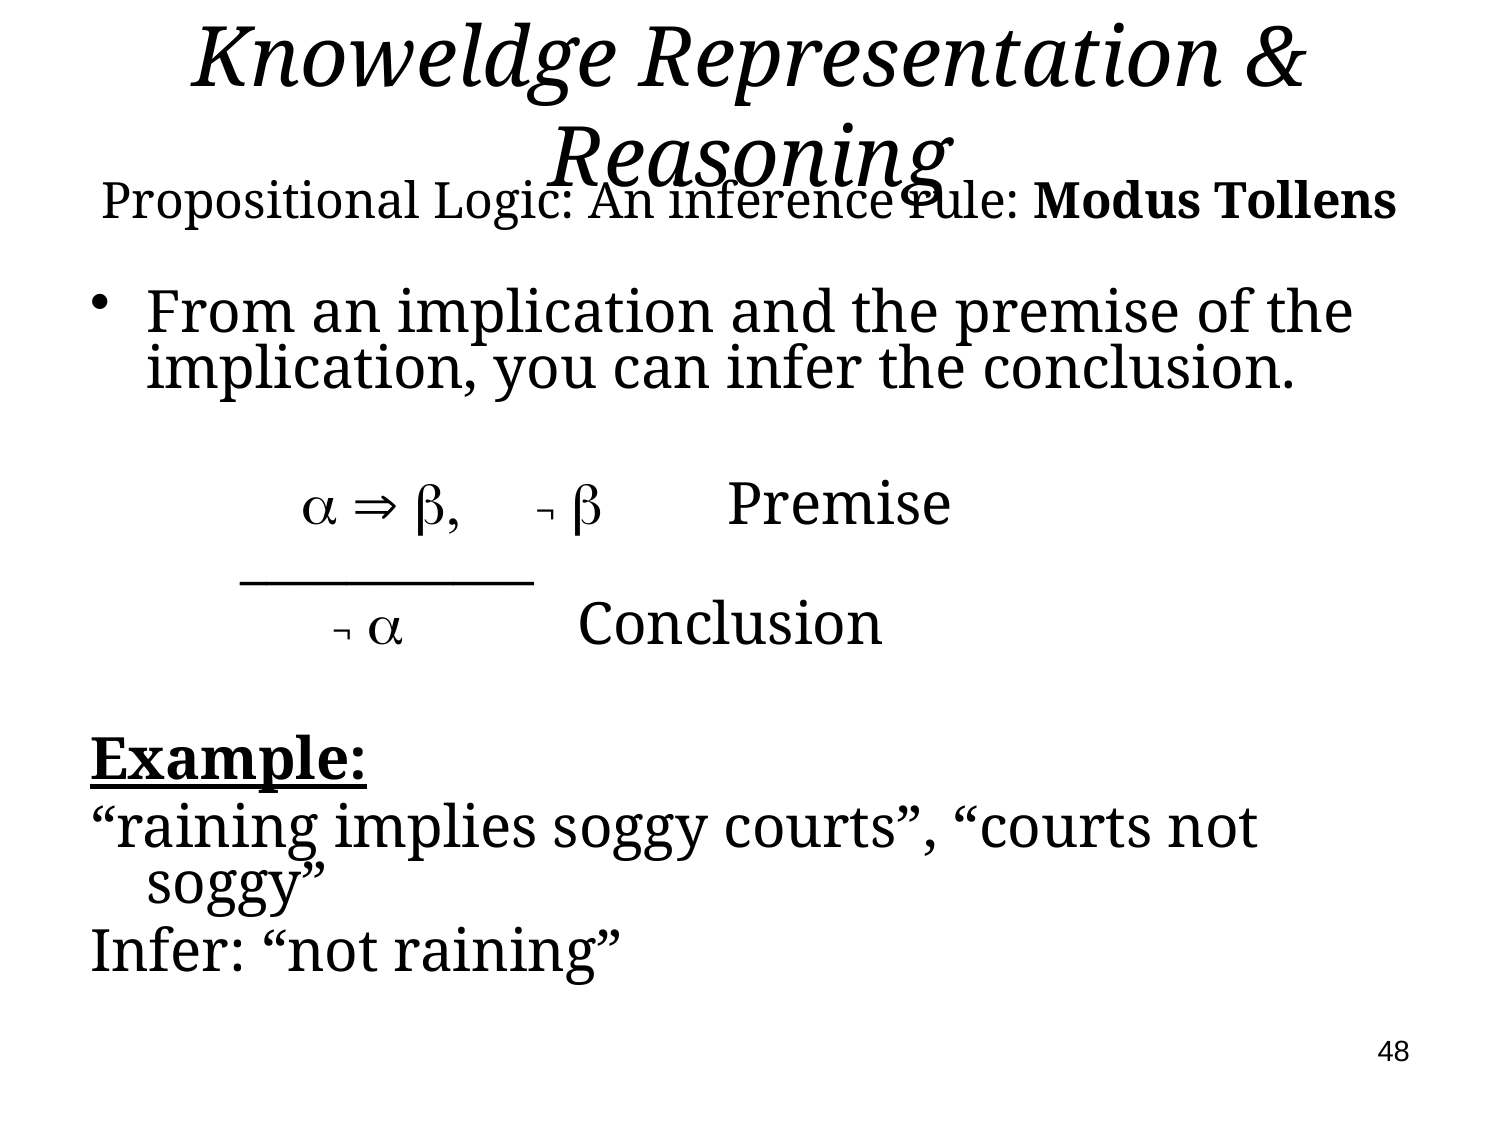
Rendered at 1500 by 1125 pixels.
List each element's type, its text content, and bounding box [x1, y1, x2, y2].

list Propositional Logic: An inference rule: Modus Tollens From an implication and the premise of the implication, you can infer the conclusion.    ¬  Premise ___________ ¬  Conclusion Example: “raining implies soggy courts”, “courts not soggy” Infer: “not raining” [74, 172, 1426, 1006]
title Knoweldge Representation & Reasoning [74, 44, 1426, 162]
slide_number 48 [1074, 1024, 1426, 1103]
